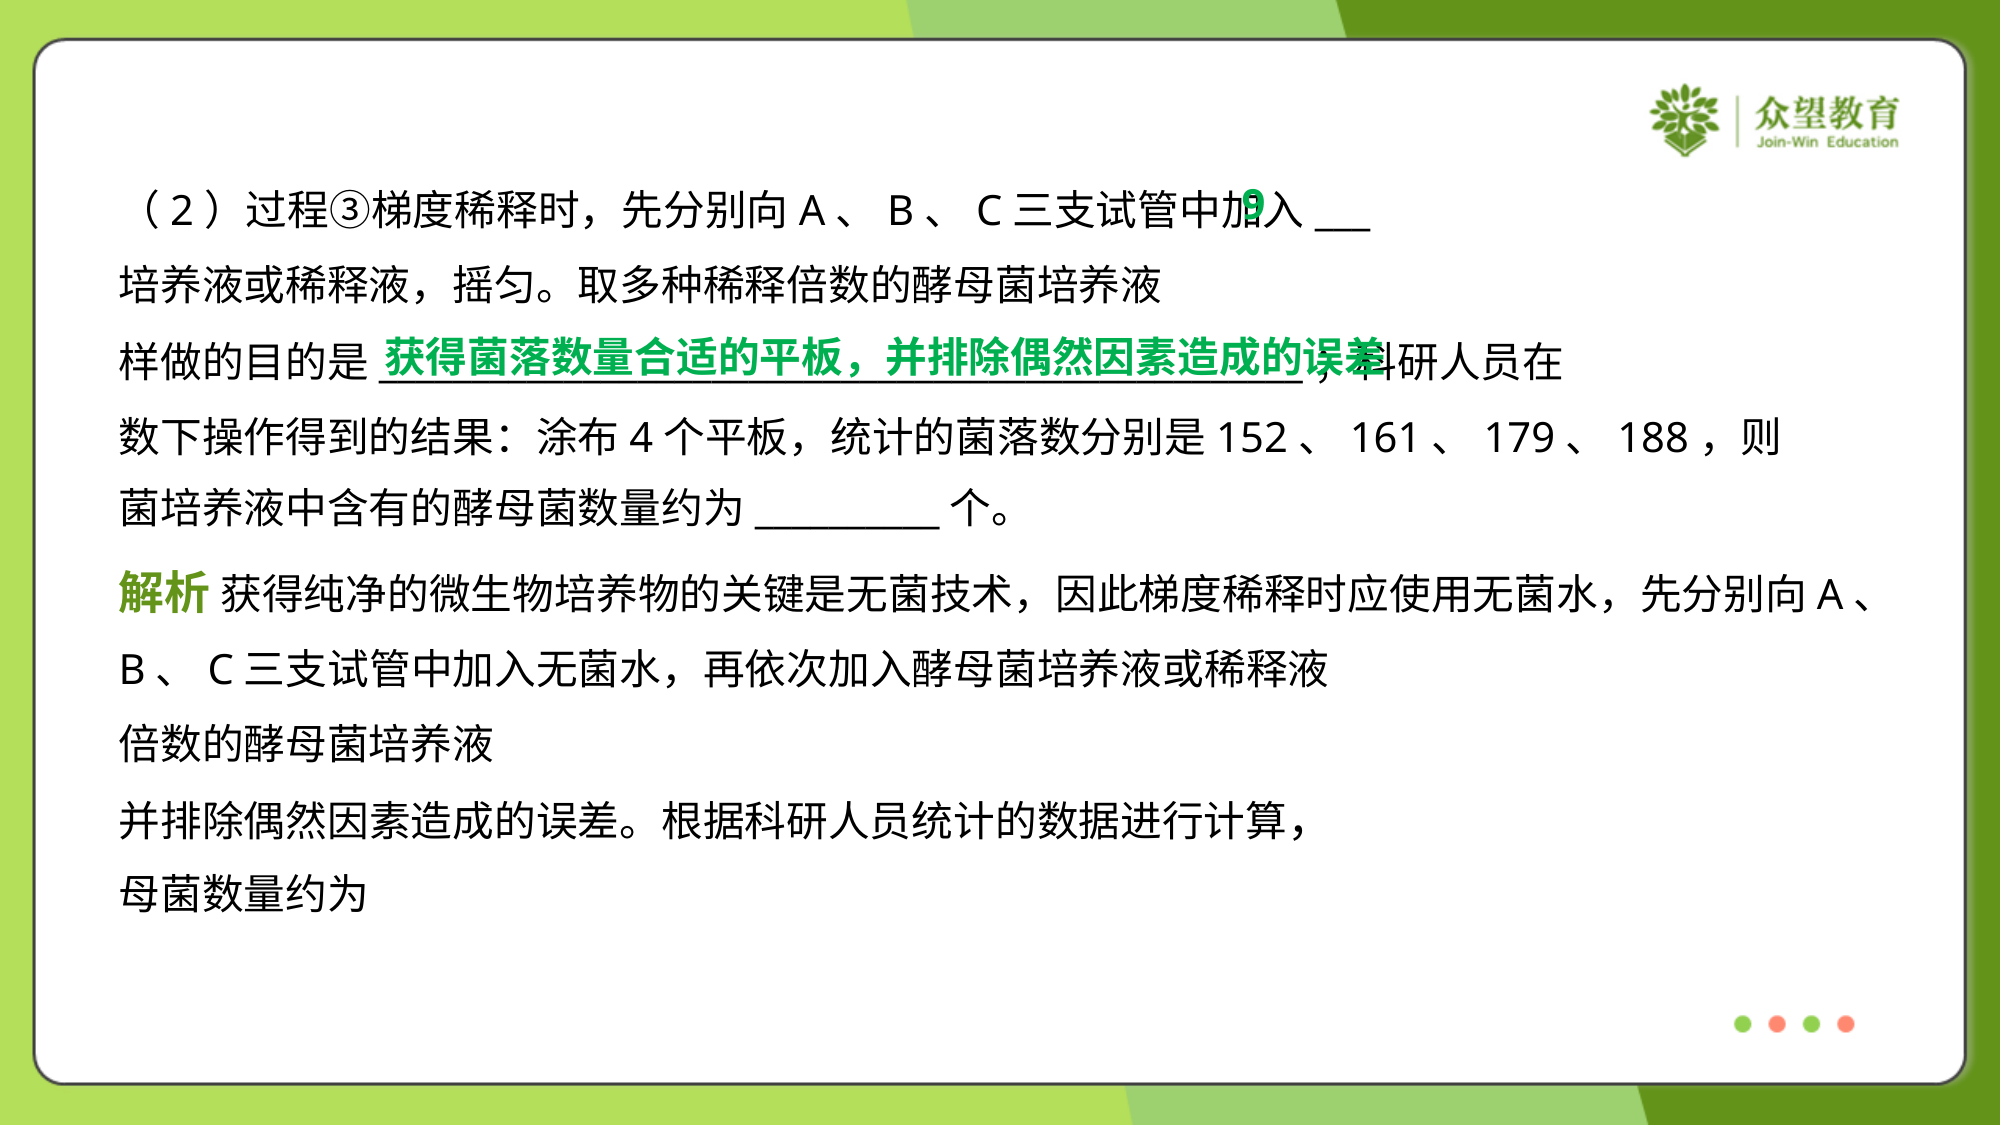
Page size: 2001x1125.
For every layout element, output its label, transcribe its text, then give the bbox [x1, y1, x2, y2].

picture [0, 0, 2000, 1125]
text_box 获得菌落数量合适的平板，并排除偶然因素造成的误差 [370, 303, 1401, 373]
text_box 9 [1225, 152, 1282, 220]
